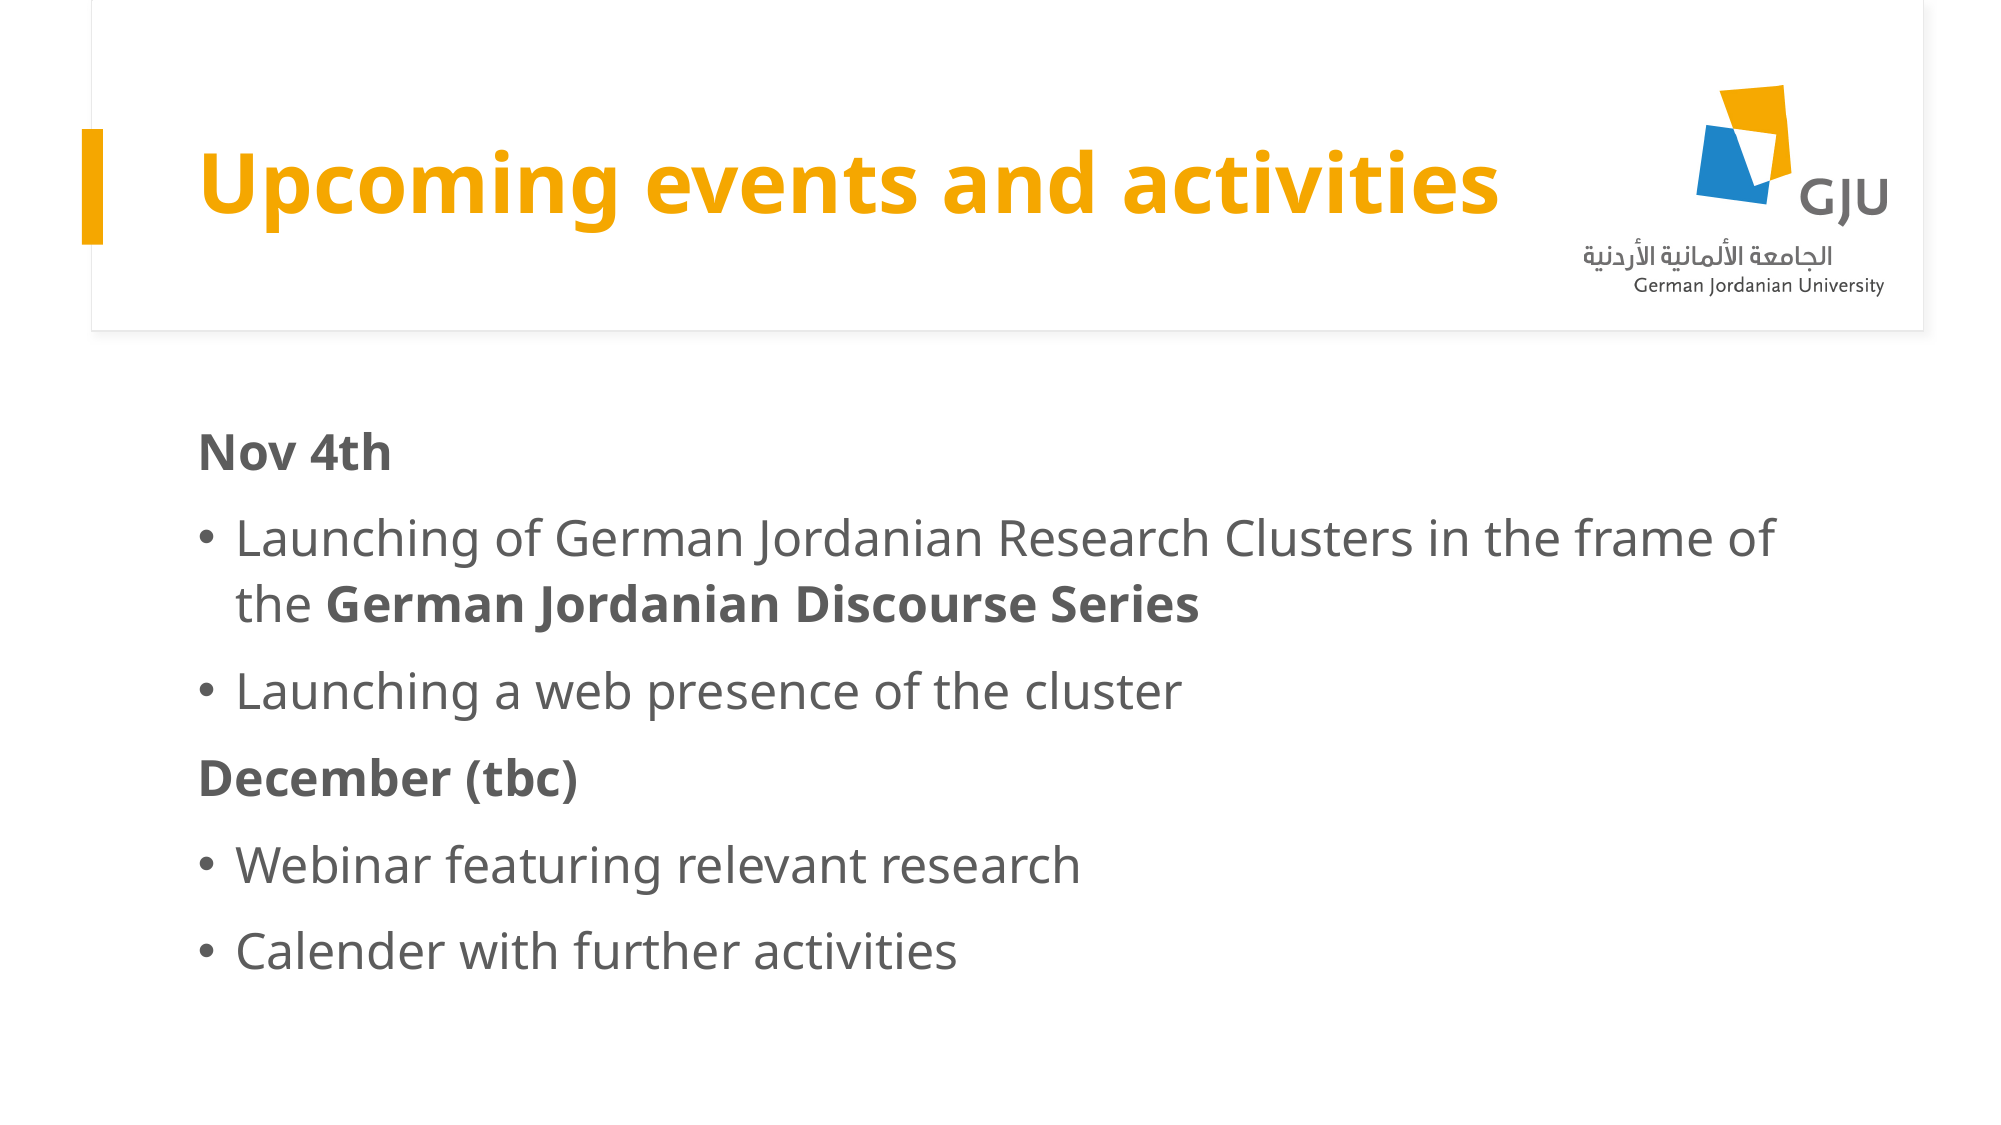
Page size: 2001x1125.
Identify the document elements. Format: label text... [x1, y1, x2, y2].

picture [1584, 85, 1887, 297]
title Upcoming events and activities [183, 90, 1851, 284]
list Nov 4th Launching of German Jordanian Research Clusters in the frame of the German Jordanian Discourse Series Launching a web presence of the cluster December (tbc) Webinar featuring relevant research Calender with further activities [183, 406, 1851, 1013]
